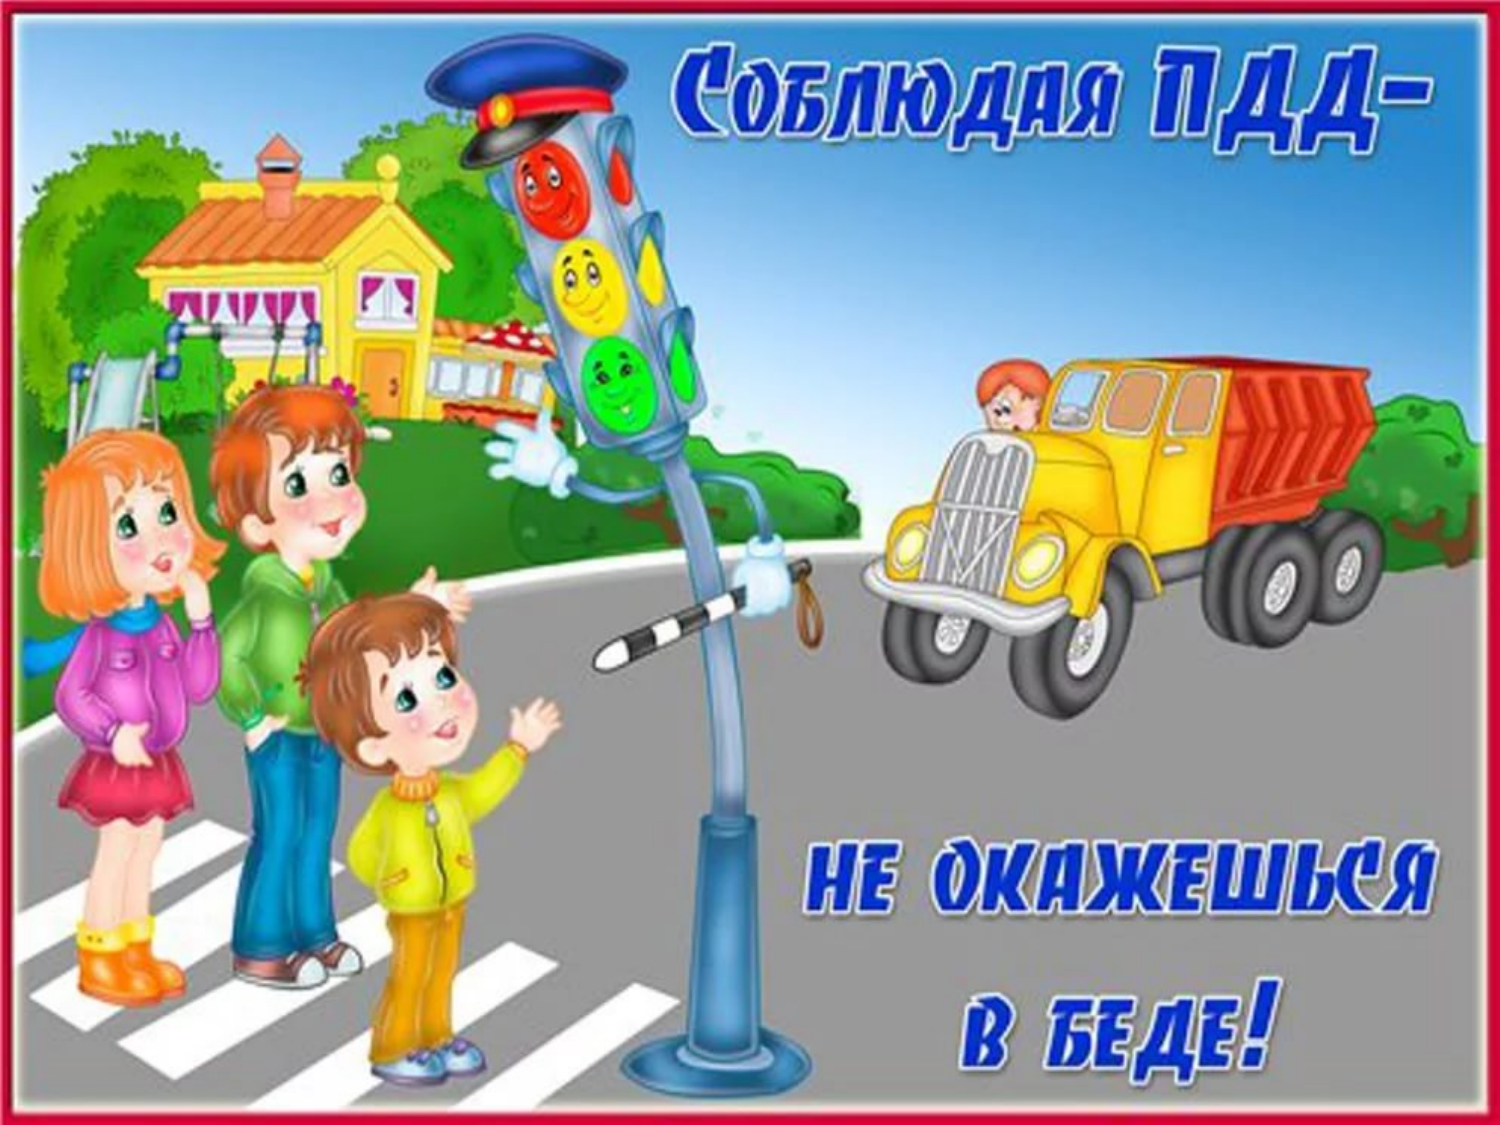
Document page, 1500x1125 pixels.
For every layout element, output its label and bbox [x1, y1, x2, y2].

list [0, 0, 1500, 1125]
